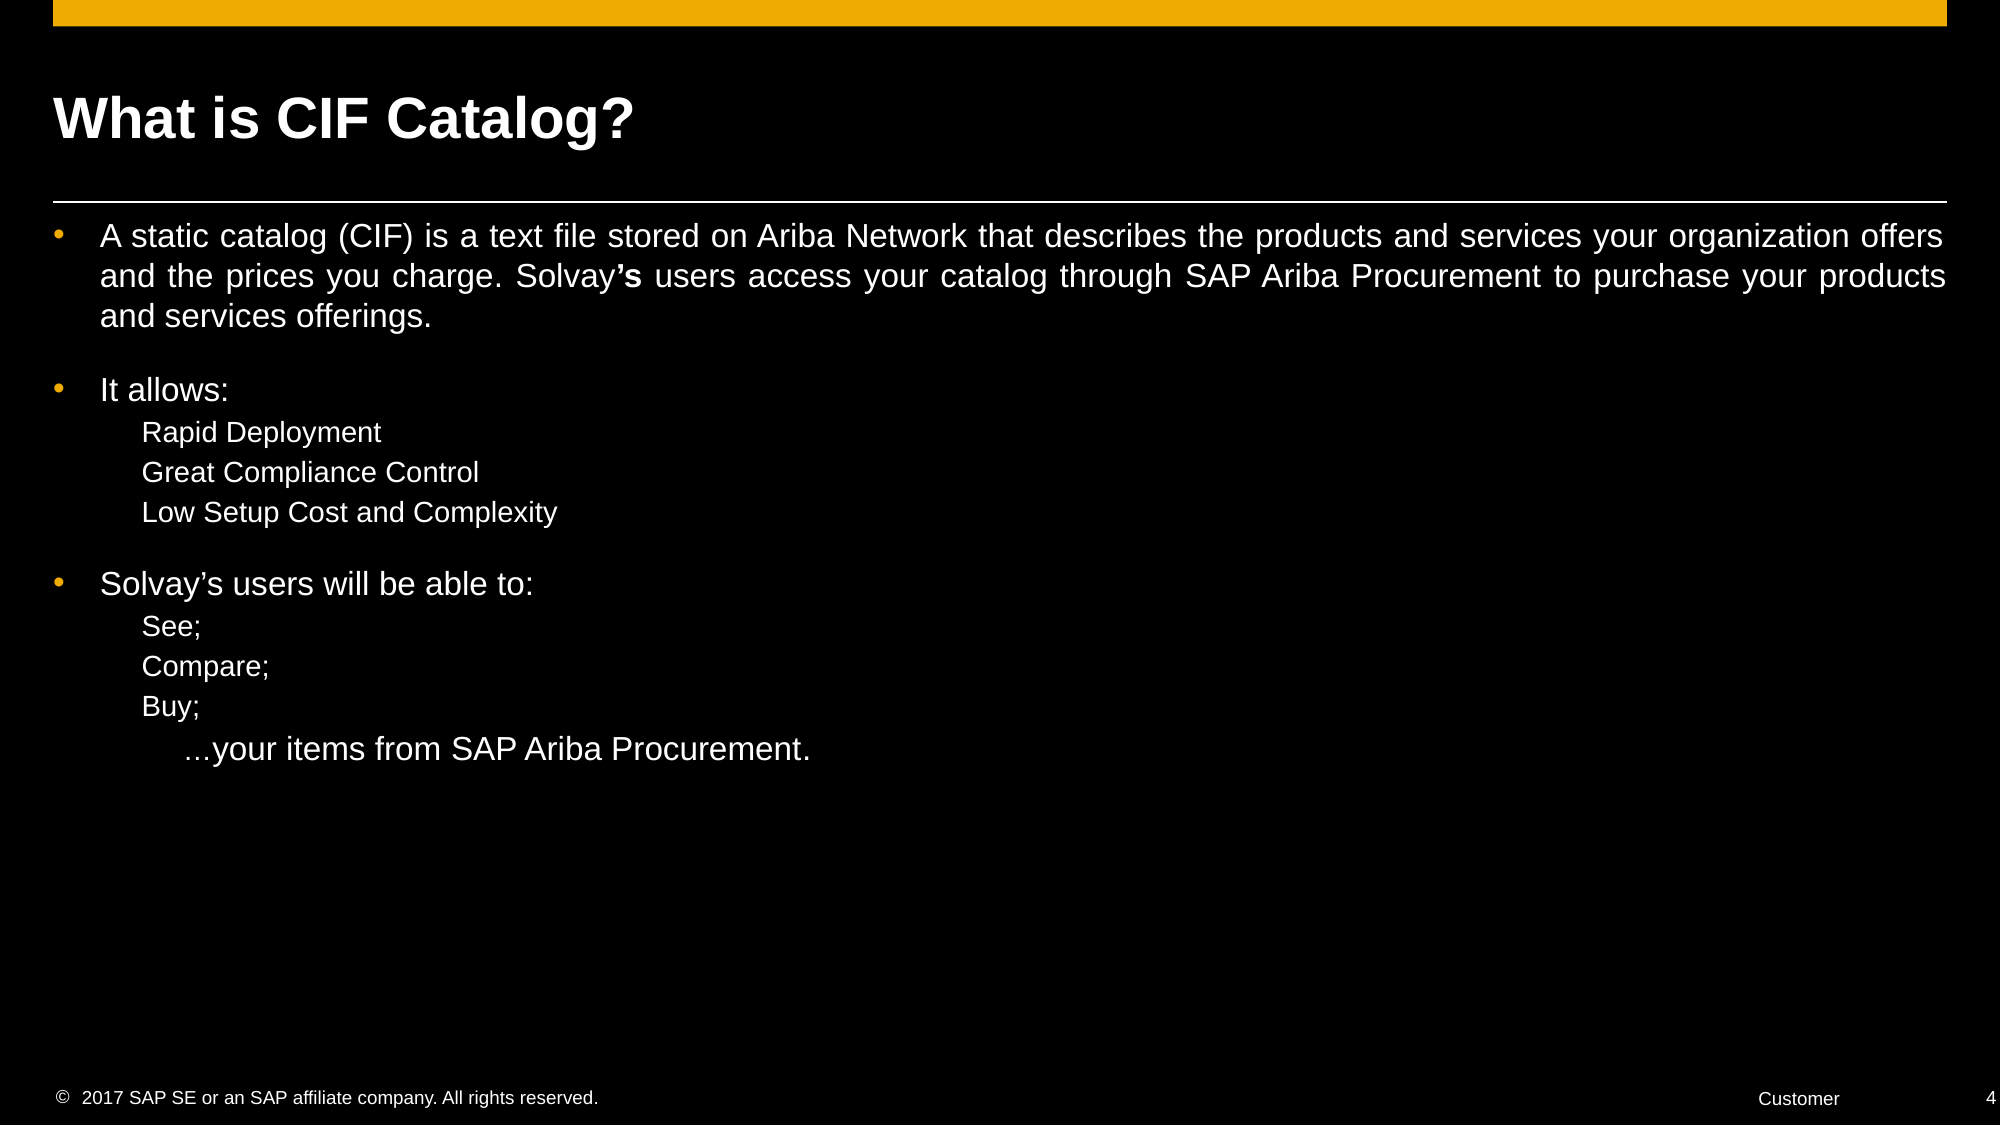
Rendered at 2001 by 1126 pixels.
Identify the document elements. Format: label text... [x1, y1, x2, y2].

list A static catalog (CIF) is a text file stored on Ariba Network that describes the products and services your organization offers and the prices you charge. Solvay’s users access your catalog through SAP Ariba Procurement to purchase your products and services offerings. It allows: Rapid Deployment Great Compliance Control Low Setup Cost and Complexity Solvay’s users will be able to: See; Compare; Buy; …your items from SAP Ariba Procurement. [53, 214, 1947, 935]
title What is CIF Catalog? [53, 53, 1947, 178]
